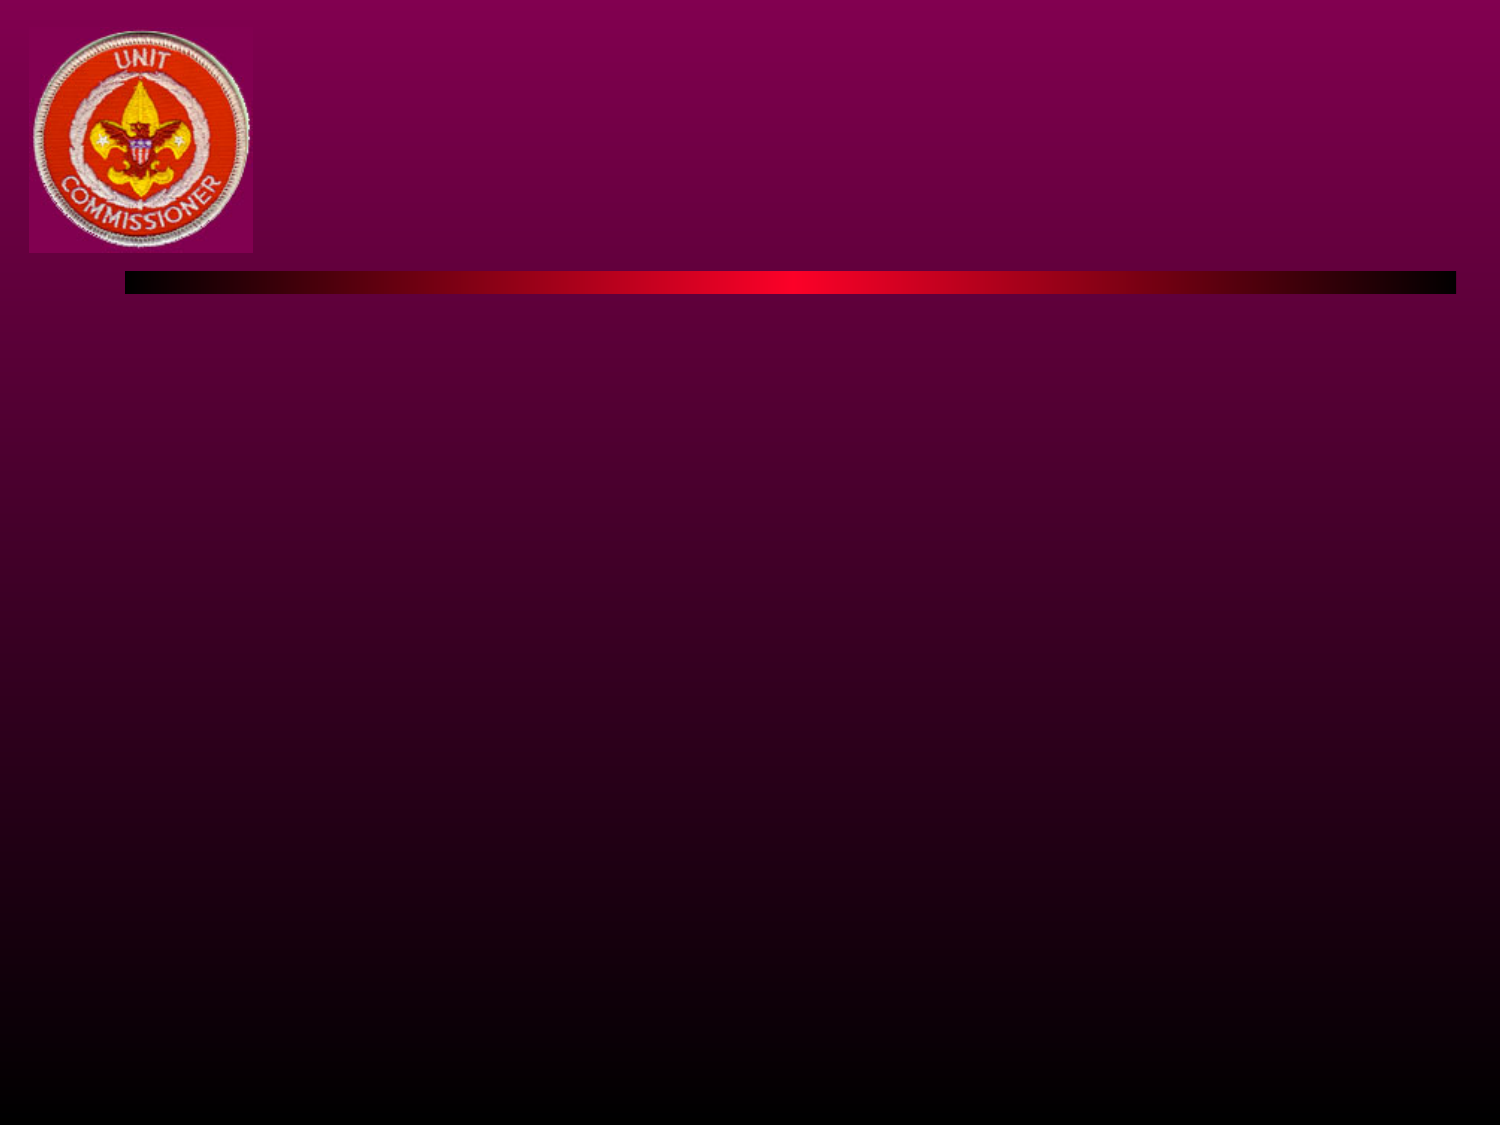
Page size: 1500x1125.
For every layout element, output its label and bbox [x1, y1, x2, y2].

picture [29, 27, 253, 253]
